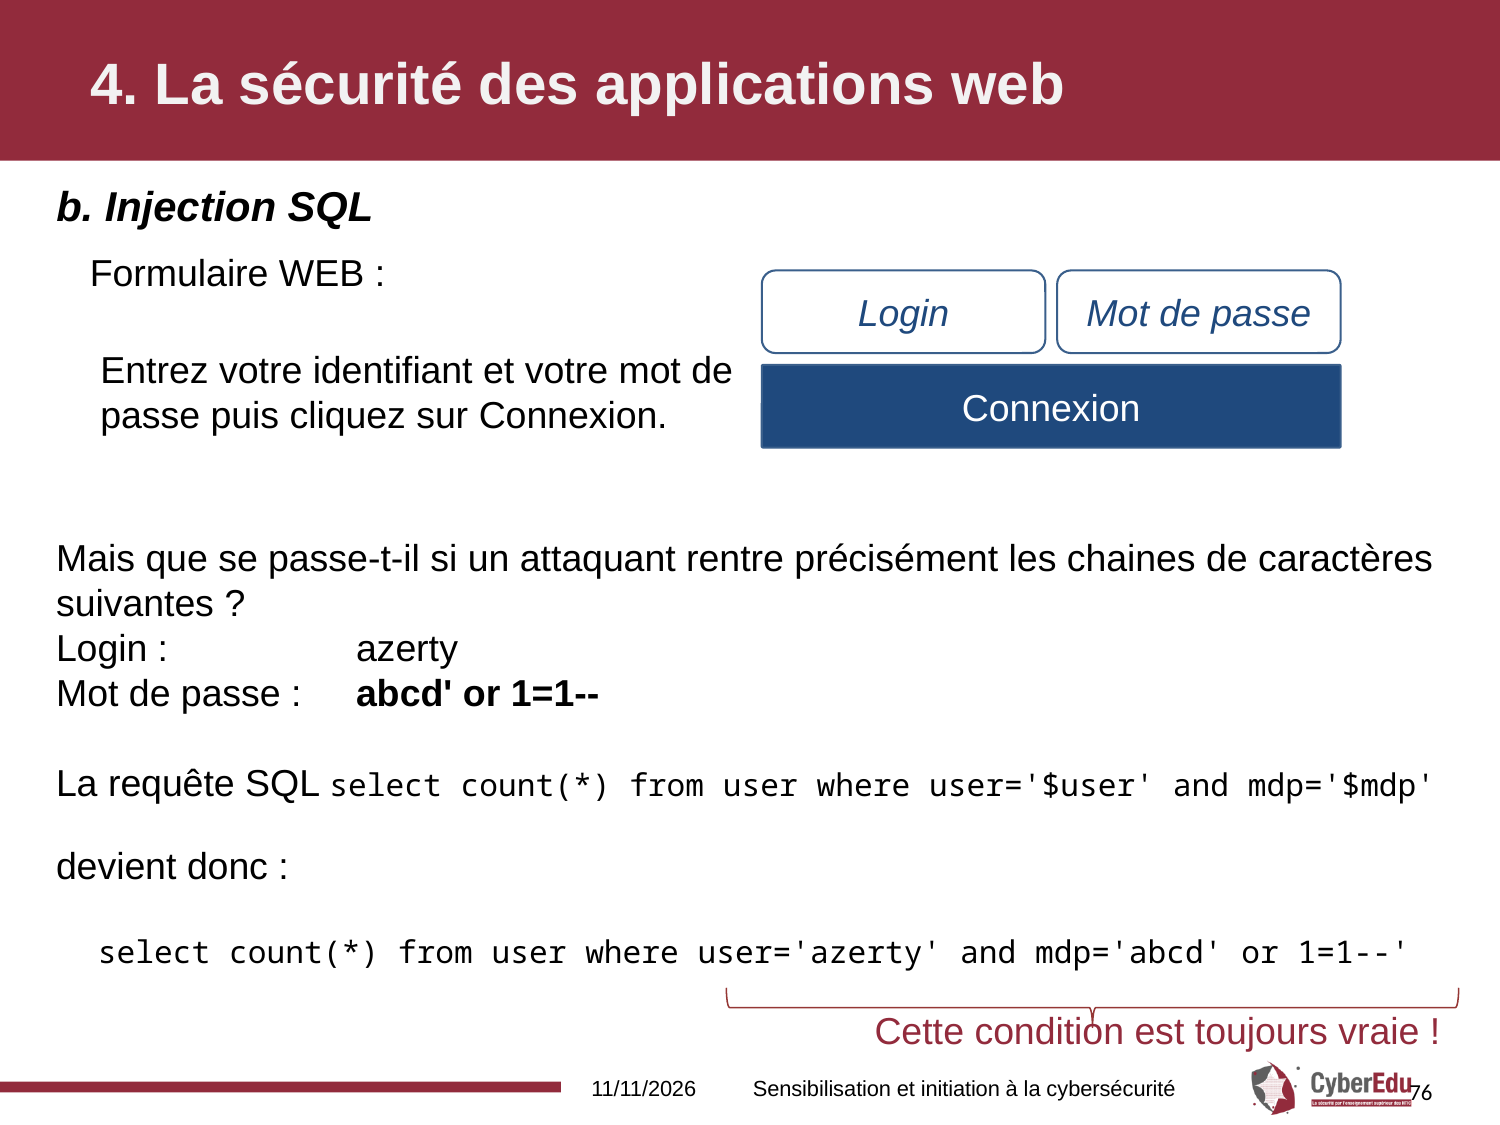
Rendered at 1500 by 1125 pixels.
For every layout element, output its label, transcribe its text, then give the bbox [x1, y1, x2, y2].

text_box b. Injection SQL [41, 172, 1471, 268]
text_box Login [759, 268, 1048, 356]
footer Sensibilisation et initiation à la cybersécurité [738, 1057, 1236, 1118]
text_box Connexion [759, 362, 1343, 450]
title 4. La sécurité des applications web [75, 1, 1425, 161]
text_box Formulaire WEB : [74, 242, 685, 302]
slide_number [561, 1057, 727, 1118]
text_box [725, 987, 1460, 1009]
picture [1246, 1060, 1412, 1115]
text_box Entrez votre identifiant et votre mot de passe puis cliquez sur Connexion. [85, 338, 757, 443]
text_box Mais que se passe-t-il si un attaquant rentre précisément les chaines de caractères suivantes ? Login : azerty Mot de passe : abcd' or 1=1-- La requête SQL select count(*) from user where user='$user' and mdp='$mdp' devient donc : select count(*) from user where user='azerty' and mdp='abcd' or 1=1--' [41, 527, 1468, 1015]
text_box Mot de passe [1055, 268, 1343, 356]
text_box Cette condition est toujours vraie ! [859, 999, 1471, 1060]
